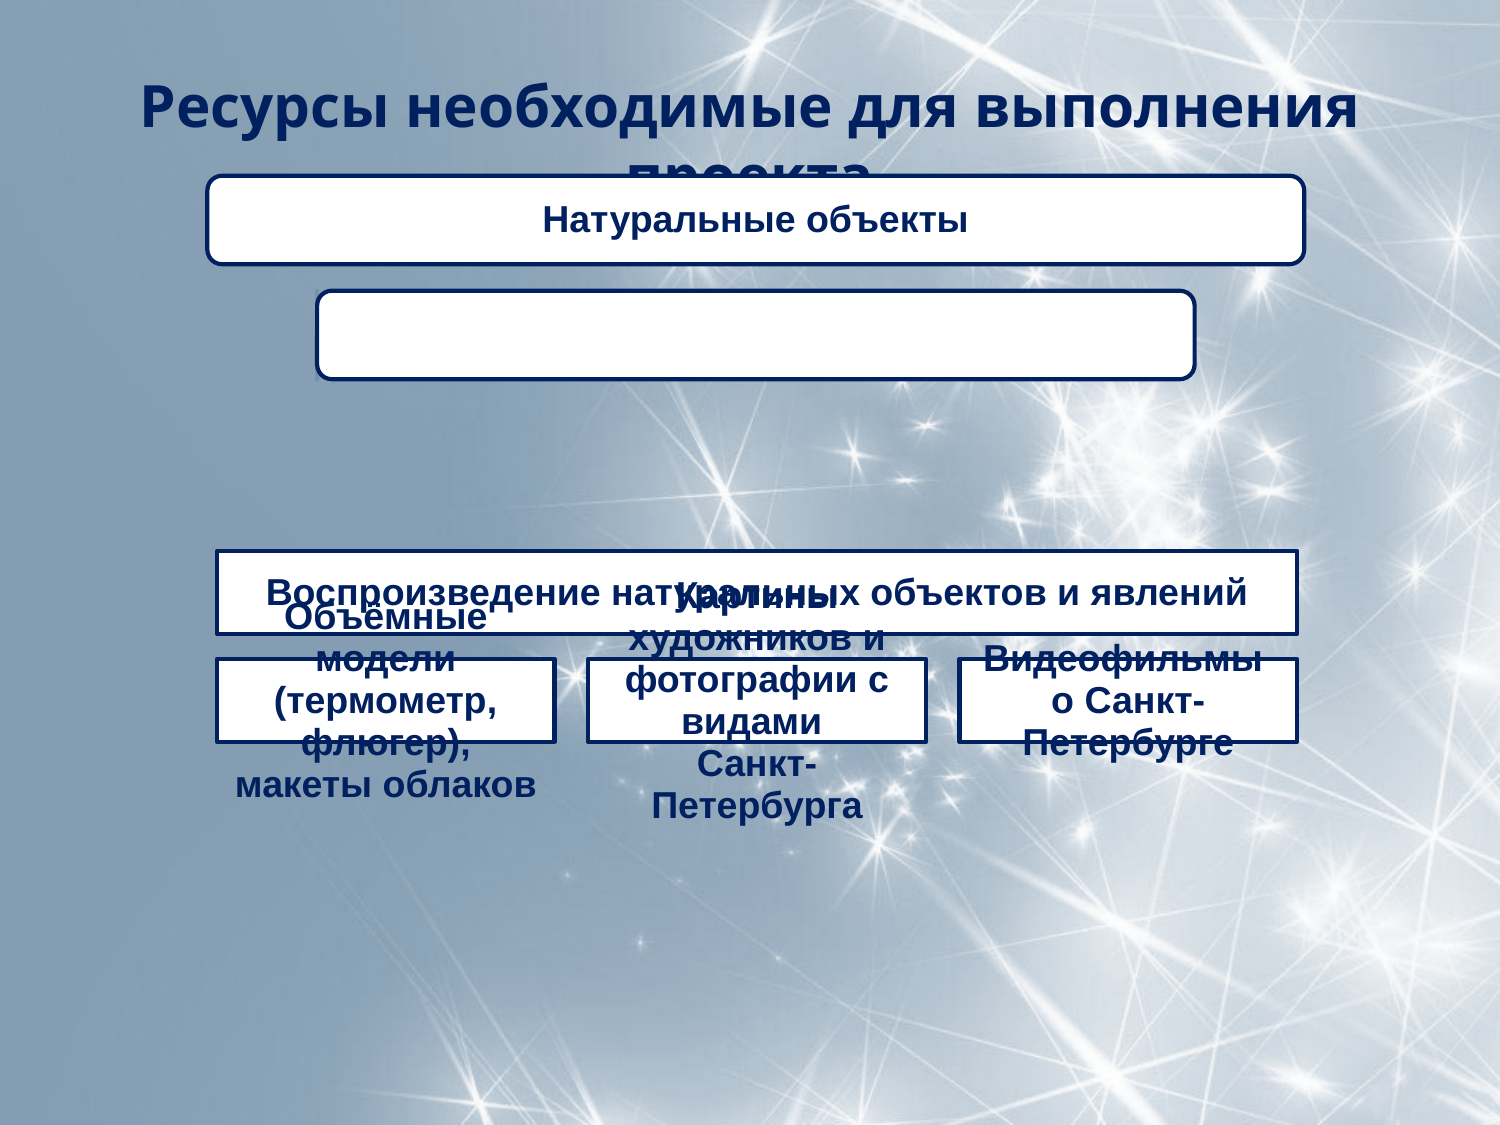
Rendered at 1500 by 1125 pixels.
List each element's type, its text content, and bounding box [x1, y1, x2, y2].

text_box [70, 175, 1442, 610]
title Ресурсы необходимые для выполнения проекта [75, 45, 1425, 174]
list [81, 618, 1433, 1067]
